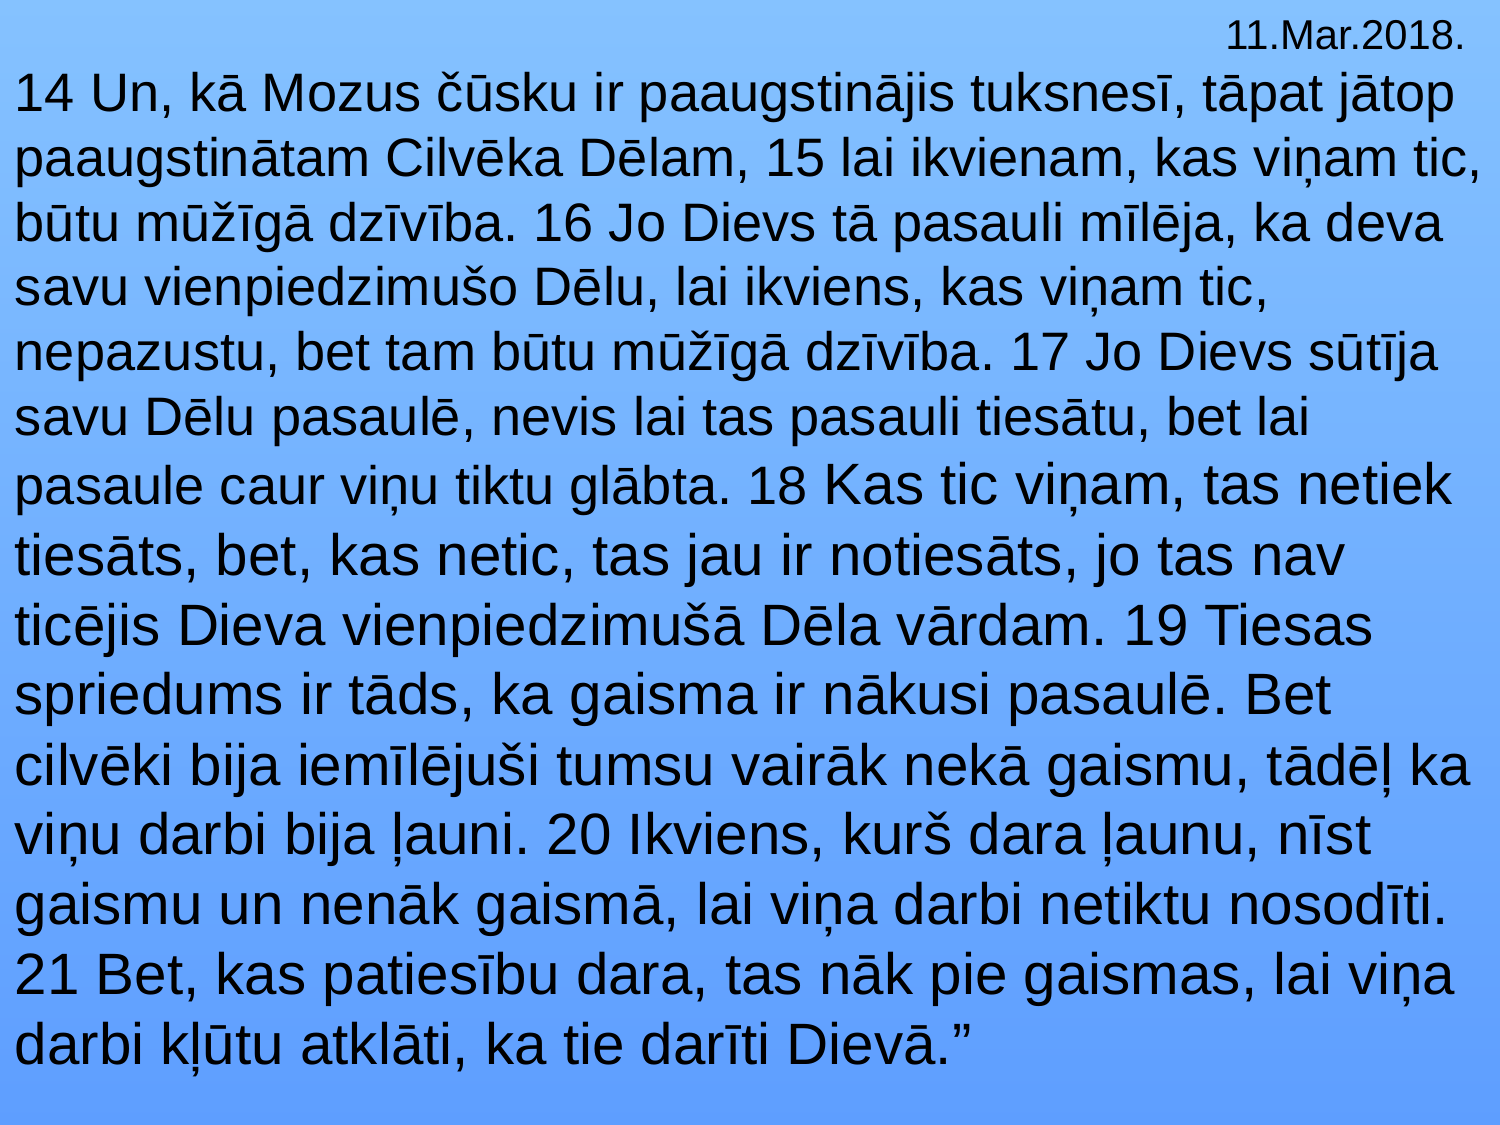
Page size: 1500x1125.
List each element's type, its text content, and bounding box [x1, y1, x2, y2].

text_box 14 Un, kā Mozus čūsku ir paaugstinājis tuksnesī, tāpat jātop paaugstinātam Cilvēka Dēlam, 15 lai ikvienam, kas viņam tic, būtu mūžīgā dzīvība. 16 Jo Dievs tā pasauli mīlēja, ka deva savu vienpiedzimušo Dēlu, lai ikviens, kas viņam tic, nepazustu, bet tam būtu mūžīgā dzīvība. 17 Jo Dievs sūtīja savu Dēlu pasaulē, nevis lai tas pasauli tiesātu, bet lai pasaule caur viņu tiktu glābta. 18 Kas tic viņam, tas netiek tiesāts, bet, kas netic, tas jau ir notiesāts, jo tas nav ticējis Dieva vienpiedzimušā Dēla vārdam. 19 Tiesas spriedums ir tāds, ka gaisma ir nākusi pasaulē. Bet cilvēki bija iemīlējuši tumsu vairāk nekā gaismu, tādēļ ka viņu darbi bija ļauni. 20 Ikviens, kurš dara ļaunu, nīst gaismu un nenāk gaismā, lai viņa darbi netiktu nosodīti. 21 Bet, kas patiesību dara, tas nāk pie gaismas, lai viņa darbi kļūtu atklāti, ka tie darīti Dievā.” [0, 49, 1500, 1084]
text_box 11.Mar.2018. [1210, 0, 1500, 49]
